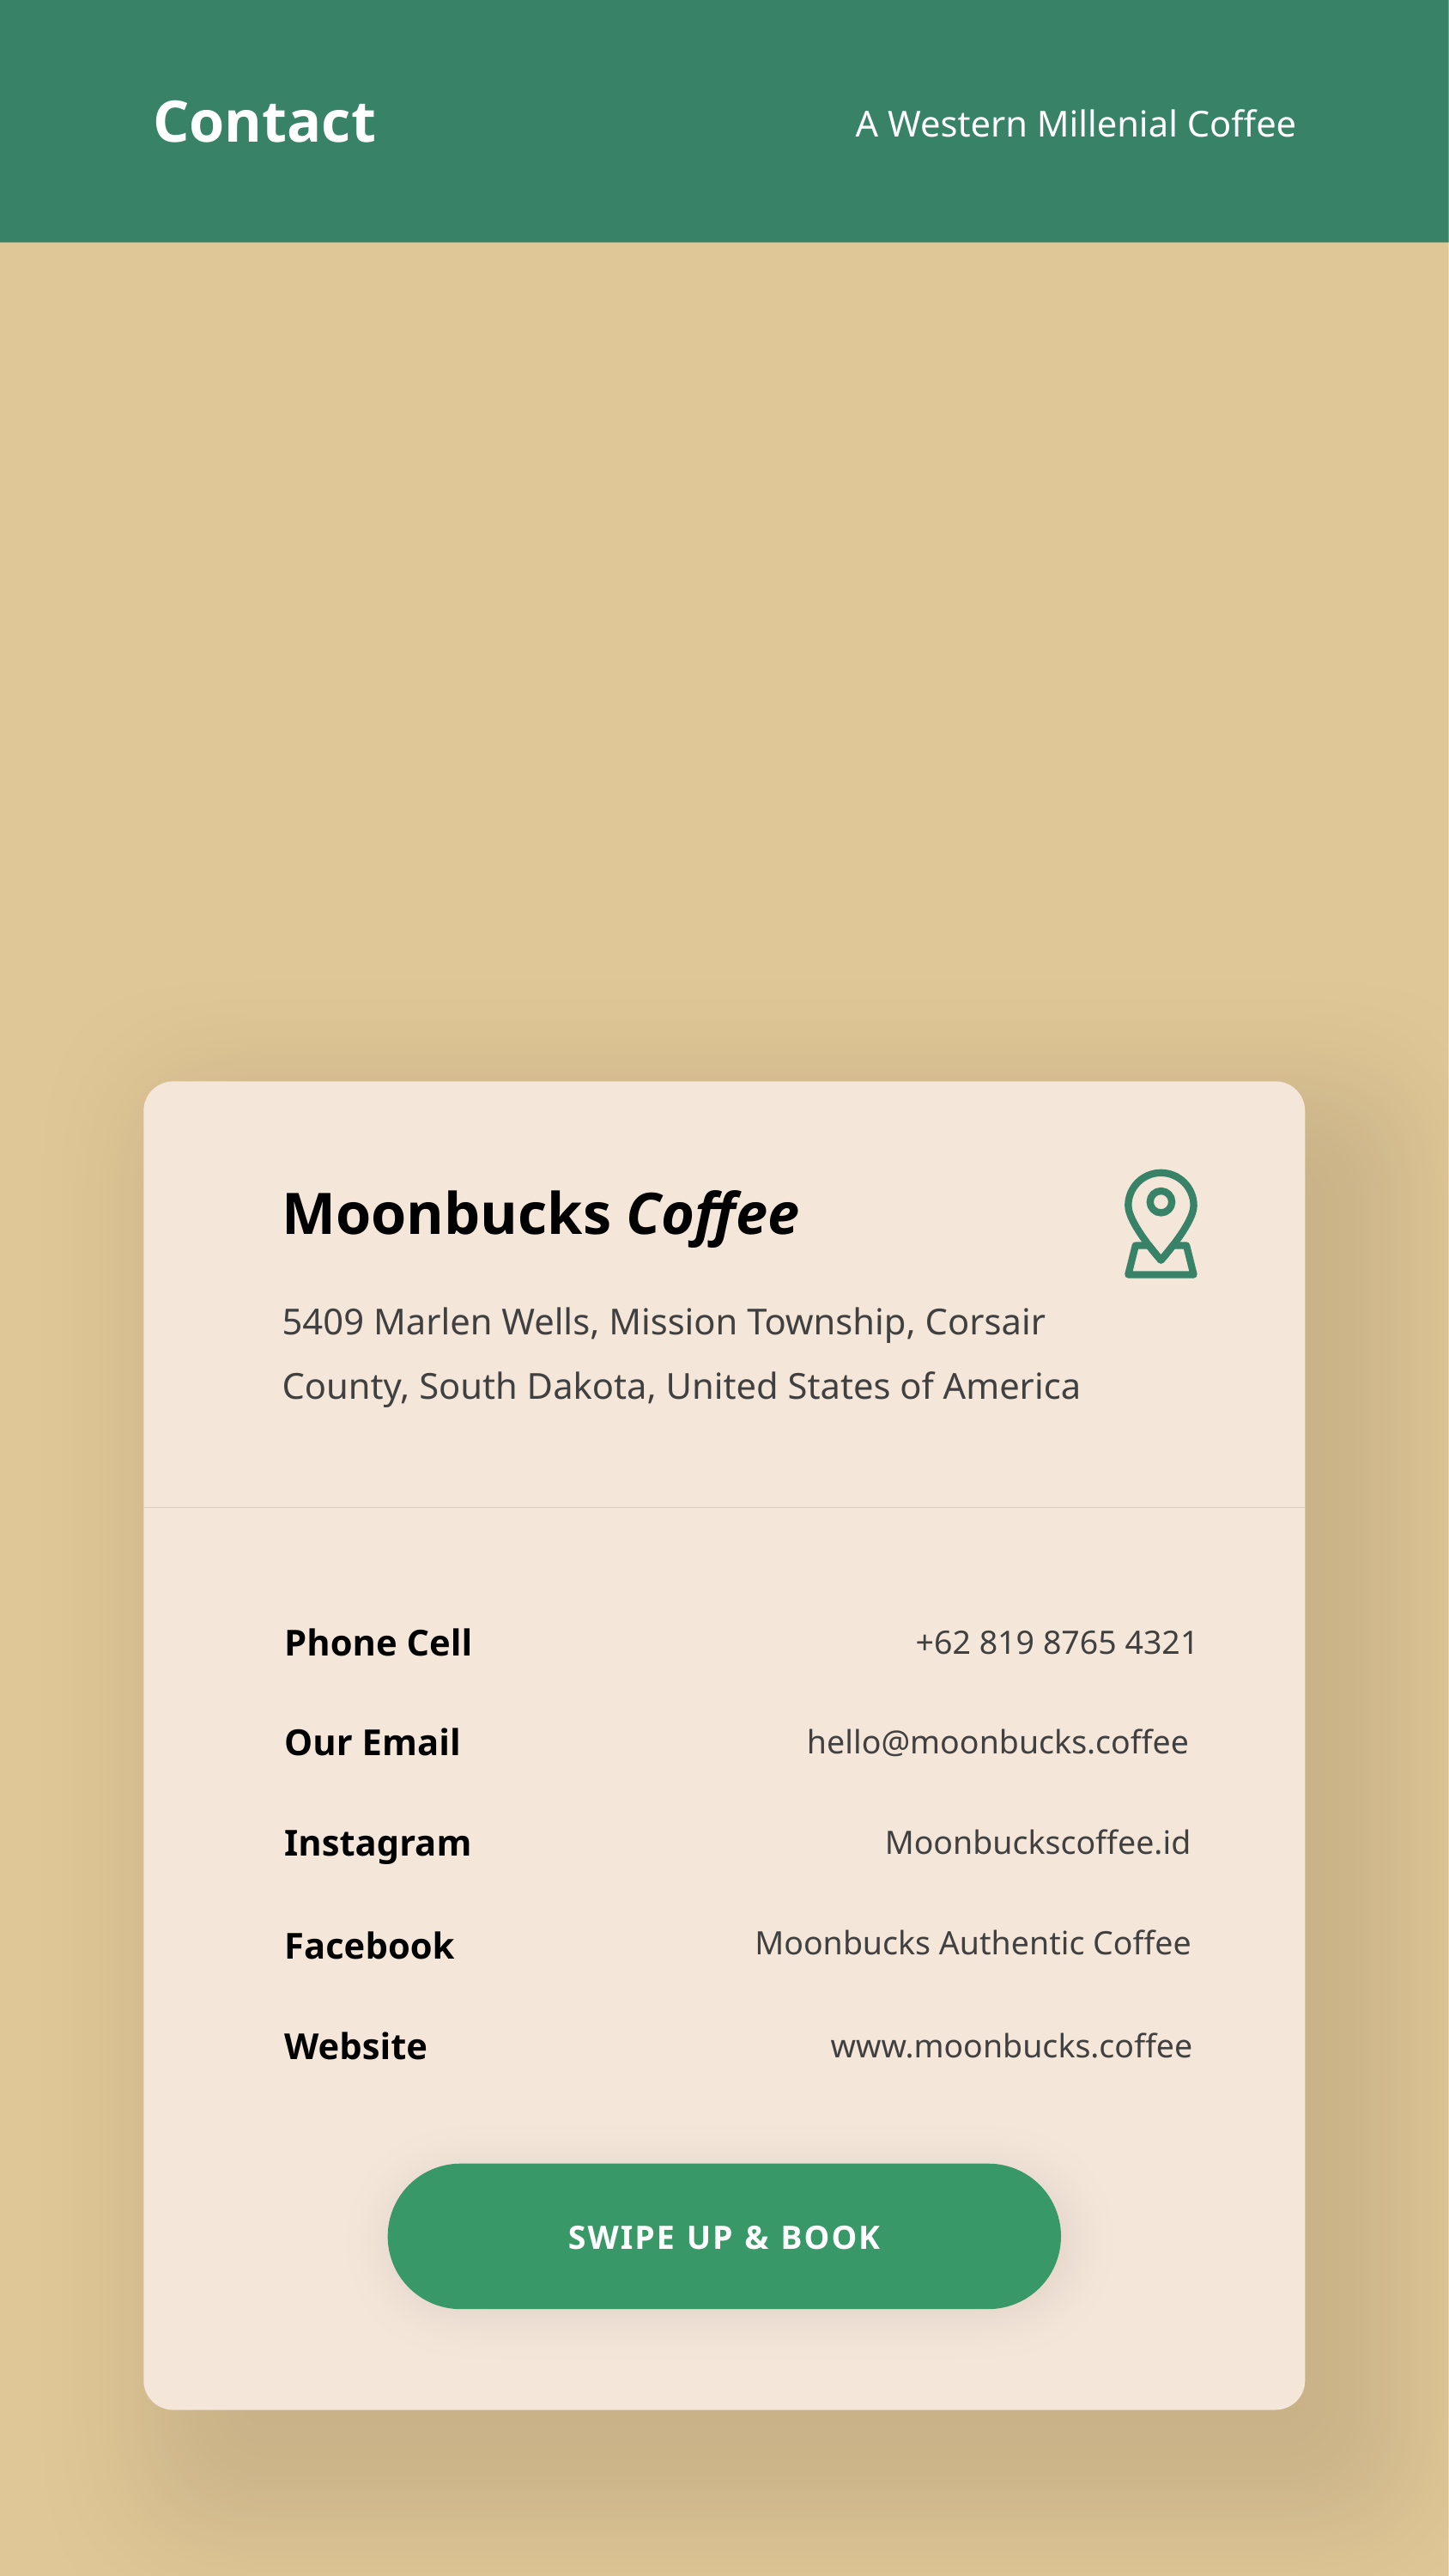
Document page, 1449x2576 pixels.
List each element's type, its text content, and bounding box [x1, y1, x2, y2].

text_box Website [271, 2017, 743, 2074]
text_box Moonbucks Coffee [269, 1241, 906, 1252]
picture [0, 242, 1449, 1241]
text_box Phone Cell [271, 1613, 743, 1669]
text_box Facebook [271, 1917, 743, 1972]
text_box hello@moonbucks.coffee [794, 1716, 1203, 1767]
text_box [1102, 1165, 1220, 1283]
text_box A Western Millenial Coffee [842, 94, 1310, 151]
text_box SWIPE UP & BOOK [386, 2162, 1063, 2311]
text_box www.moonbucks.coffee [817, 2019, 1206, 2071]
text_box Contact [140, 77, 389, 160]
text_box Our Email [271, 1713, 743, 1770]
text_box [142, 1241, 1307, 2411]
text_box Moonbucks Authentic Coffee [742, 1916, 1204, 1968]
text_box +62 819 8765 4321 [902, 1615, 1212, 1668]
text_box 5409 Marlen Wells, Mission Township, Corsair County, South Dakota, United States of America [269, 1272, 1160, 1413]
text_box Moonbuckscoffee.id [871, 1815, 1204, 1868]
text_box Instagram [271, 1814, 743, 1870]
